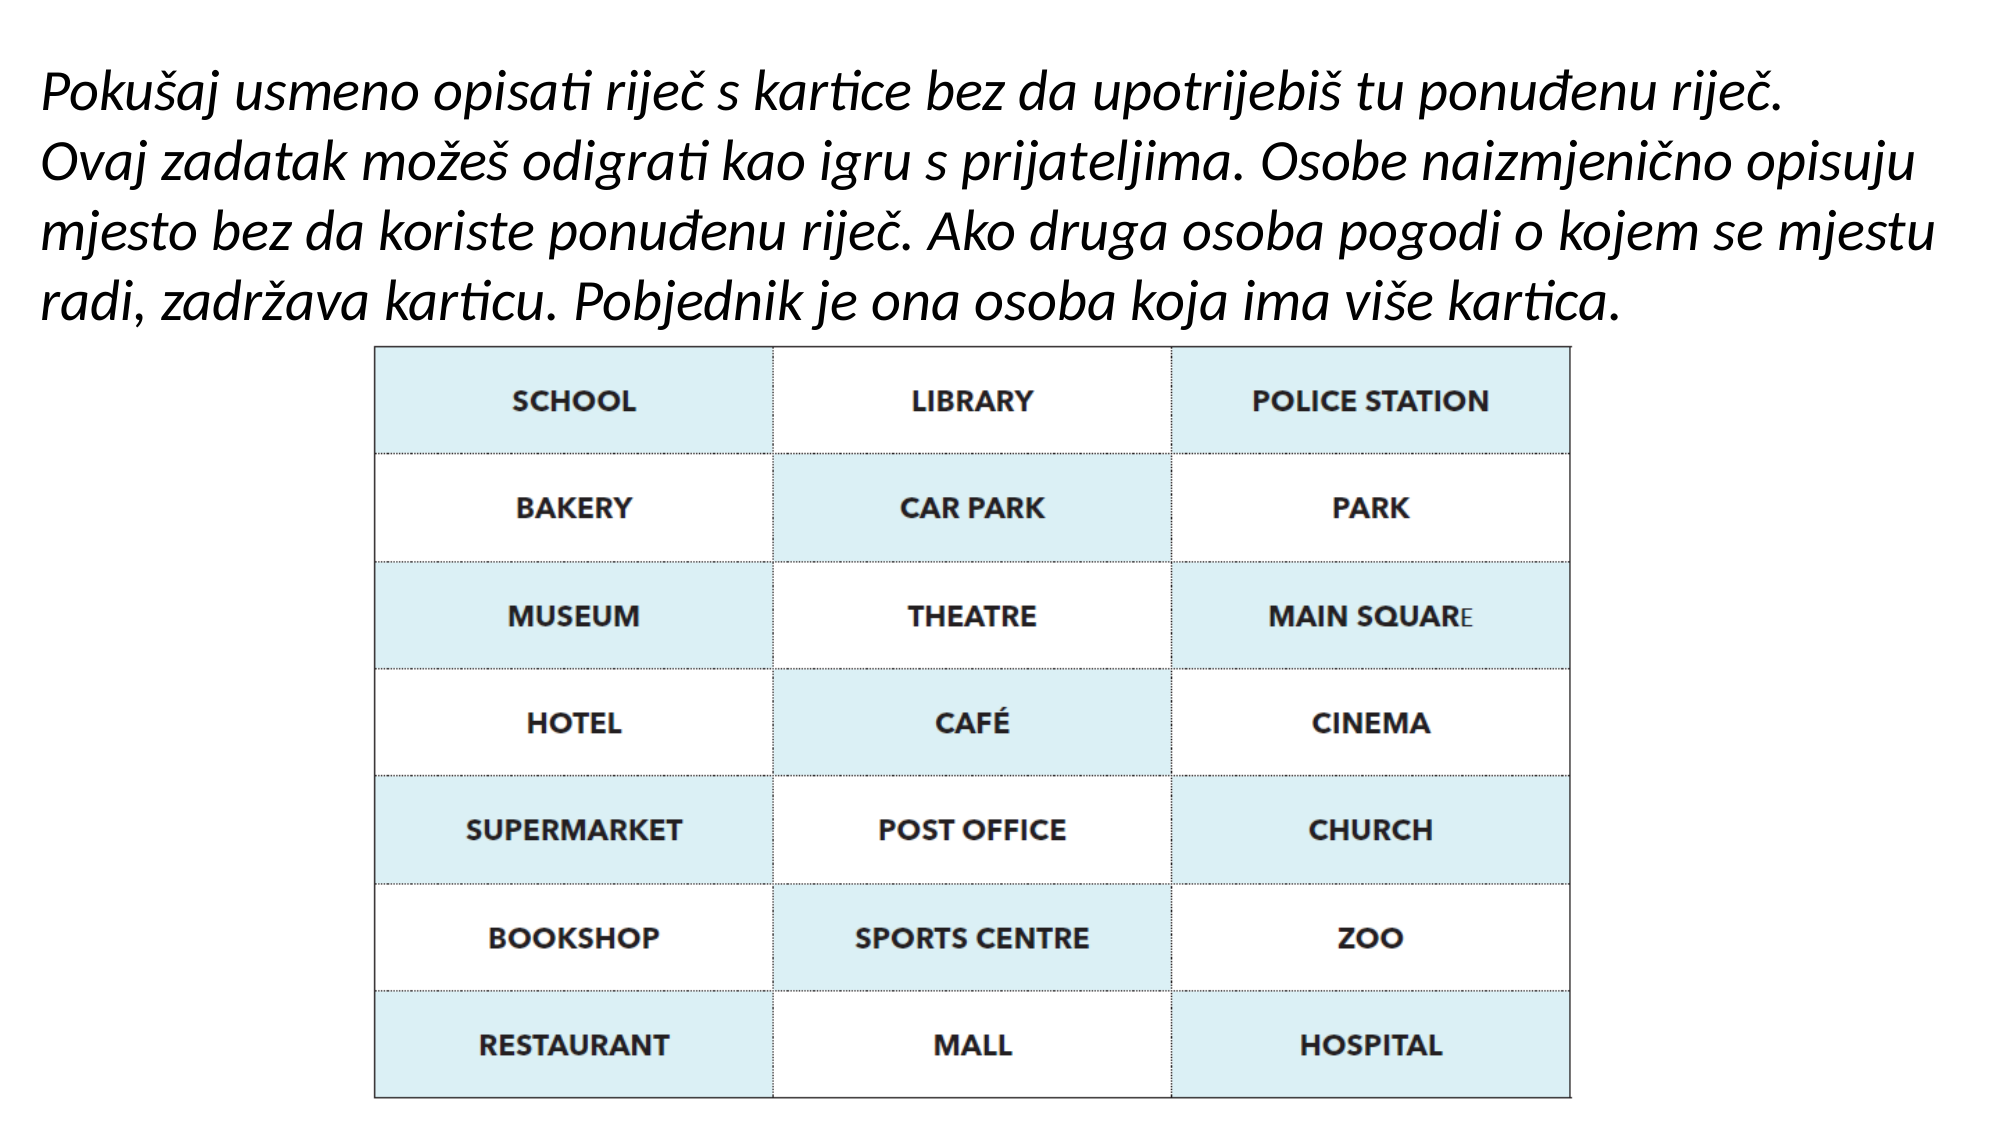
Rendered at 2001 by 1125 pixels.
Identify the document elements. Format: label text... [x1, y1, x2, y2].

text_box Pokušaj usmeno opisati riječ s kartice bez da upotrijebiš tu ponuđenu riječ. Ovaj zadatak možeš odigrati kao igru s prijateljima. Osobe naizmjenično opisuju mjesto bez da koriste ponuđenu riječ. Ako druga osoba pogodi o kojem se mjestu radi, zadržava karticu. Pobjednik je ona osoba koja ima više kartica. [25, 44, 2000, 340]
picture [370, 342, 1575, 1101]
